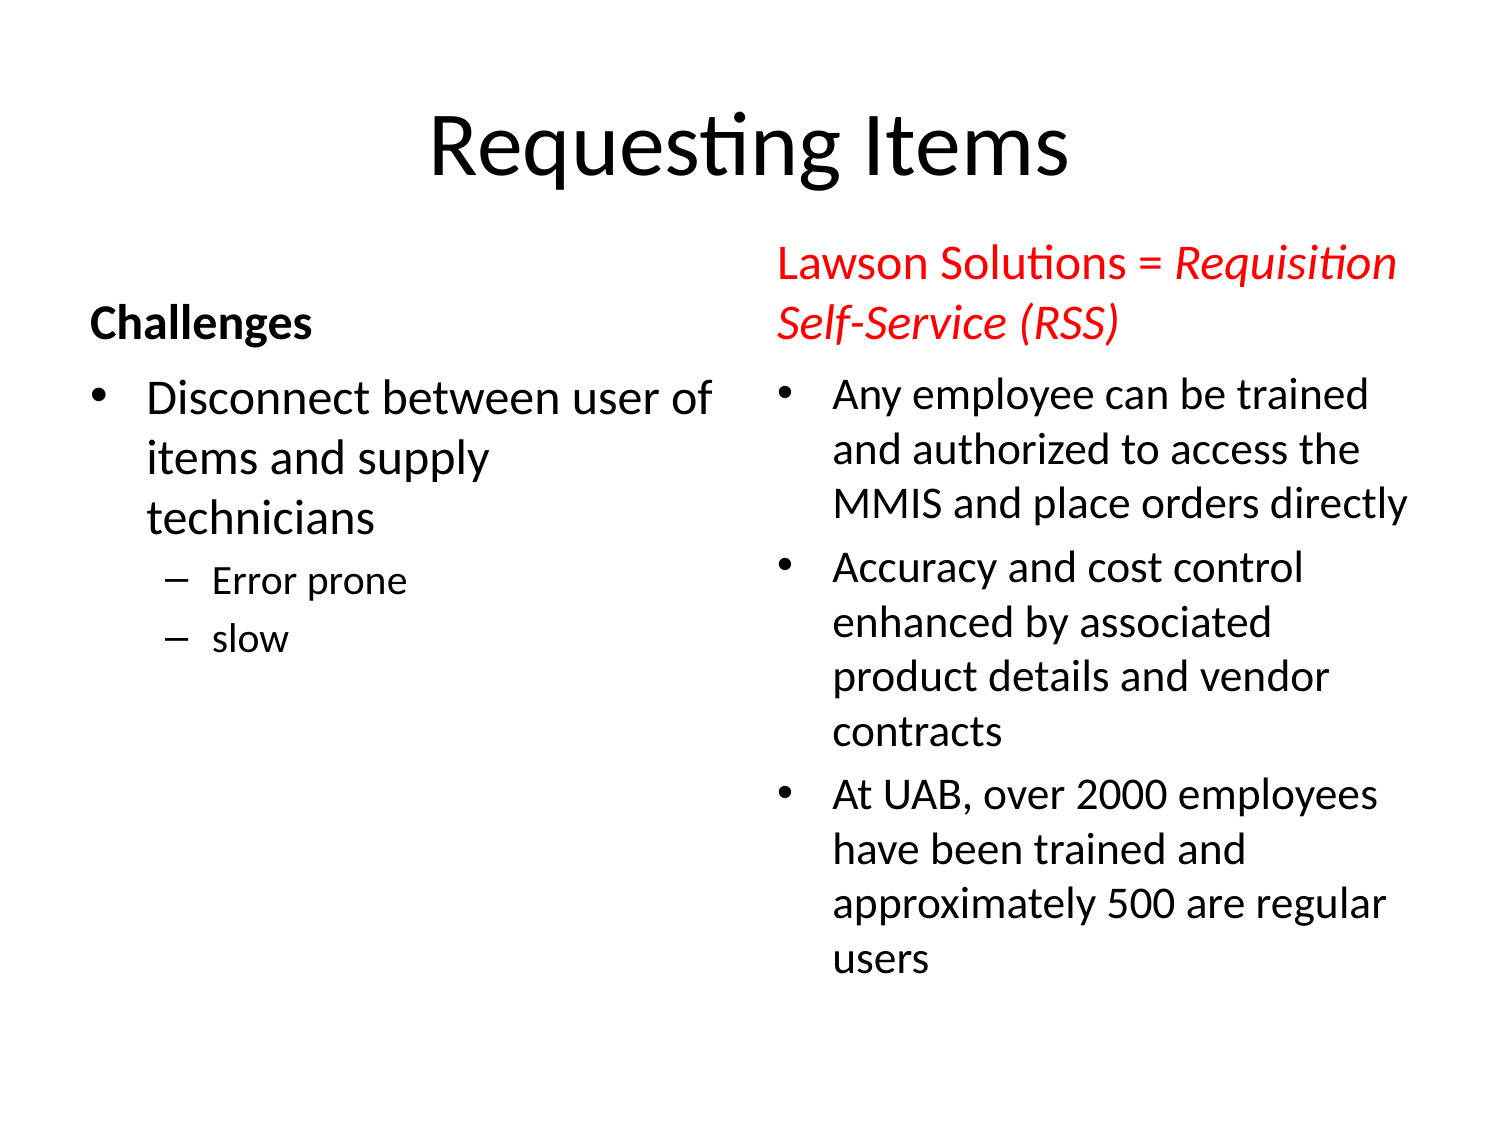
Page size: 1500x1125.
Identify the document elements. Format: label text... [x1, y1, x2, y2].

title Requesting Items [75, 45, 1425, 233]
list Any employee can be trained and authorized to access the MMIS and place orders directly Accuracy and cost control enhanced by associated product details and vendor contracts At UAB, over 2000 employees have been trained and approximately 500 are regular users [761, 356, 1425, 1005]
list Disconnect between user of items and supply technicians Error prone slow [75, 356, 738, 1005]
list Lawson Solutions = Requisition Self-Service (RSS) [761, 251, 1425, 356]
list Challenges [75, 251, 738, 356]
